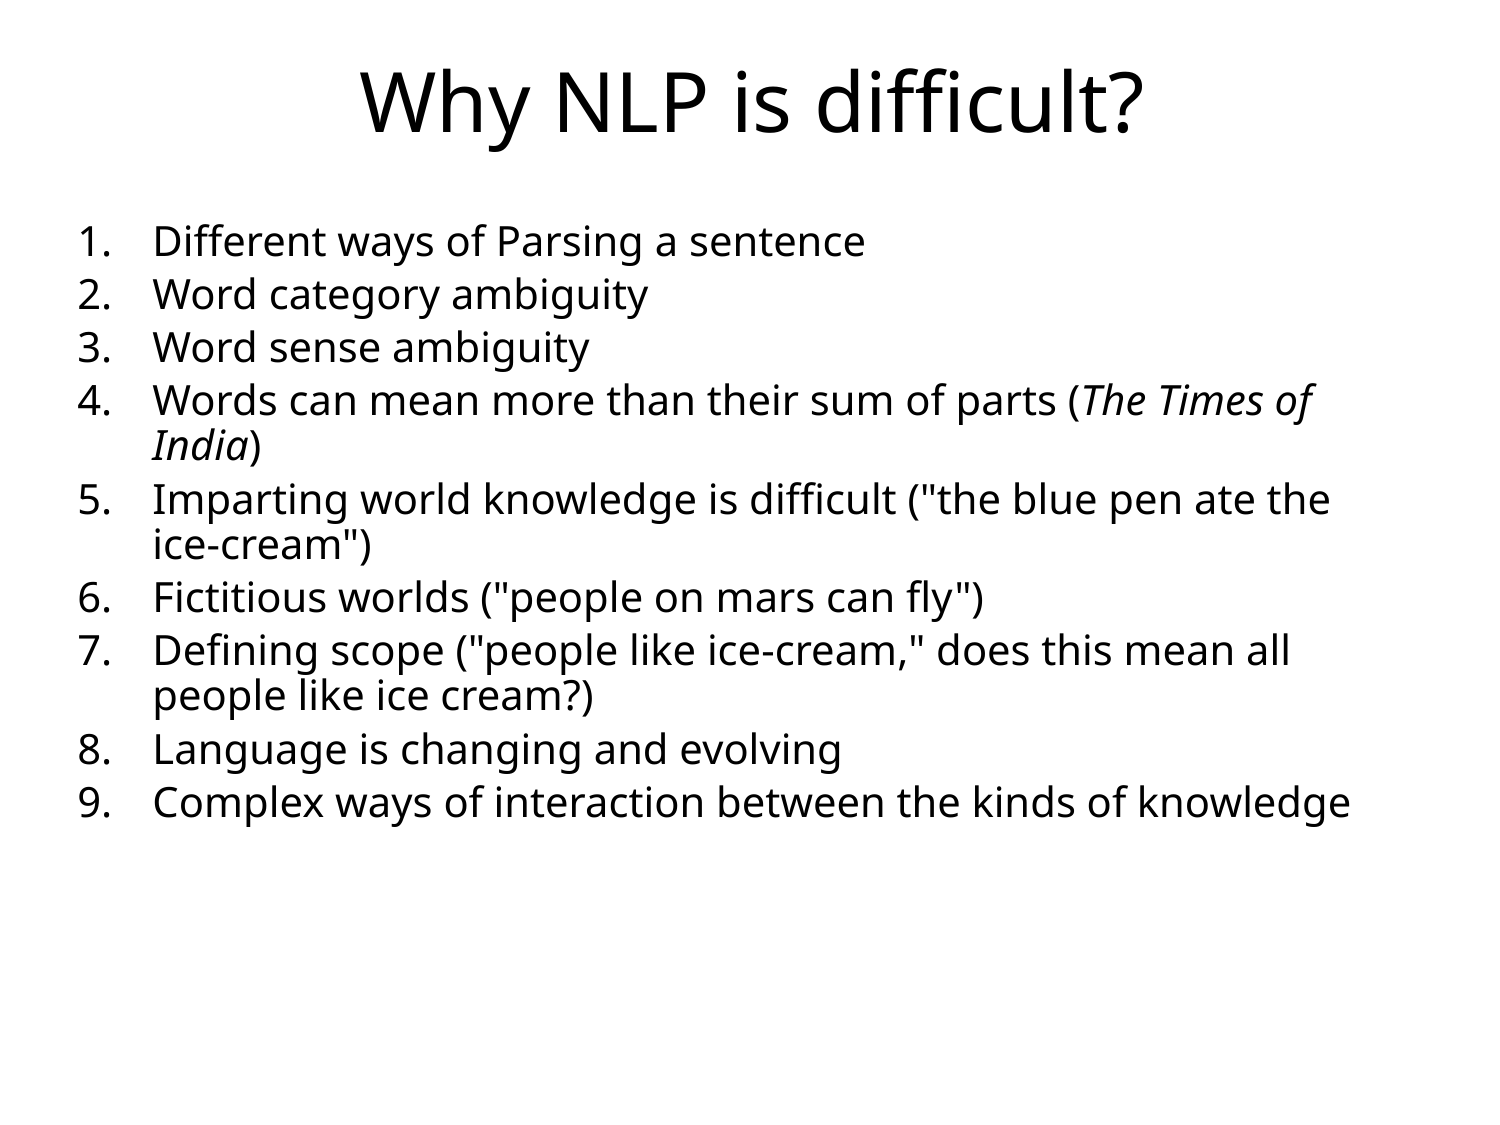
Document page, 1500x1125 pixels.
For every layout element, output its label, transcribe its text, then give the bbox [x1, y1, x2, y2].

title Why NLP is difficult? [37, 37, 1468, 162]
list Different ways of Parsing a sentence Word category ambiguity Word sense ambiguity Words can mean more than their sum of parts (The Times of India) Imparting world knowledge is difficult ("the blue pen ate the ice-cream") Fictitious worlds ("people on mars can fly") Defining scope ("people like ice-cream," does this mean all people like ice cream?) Language is changing and evolving Complex ways of interaction between the kinds of knowledge [62, 212, 1425, 1025]
